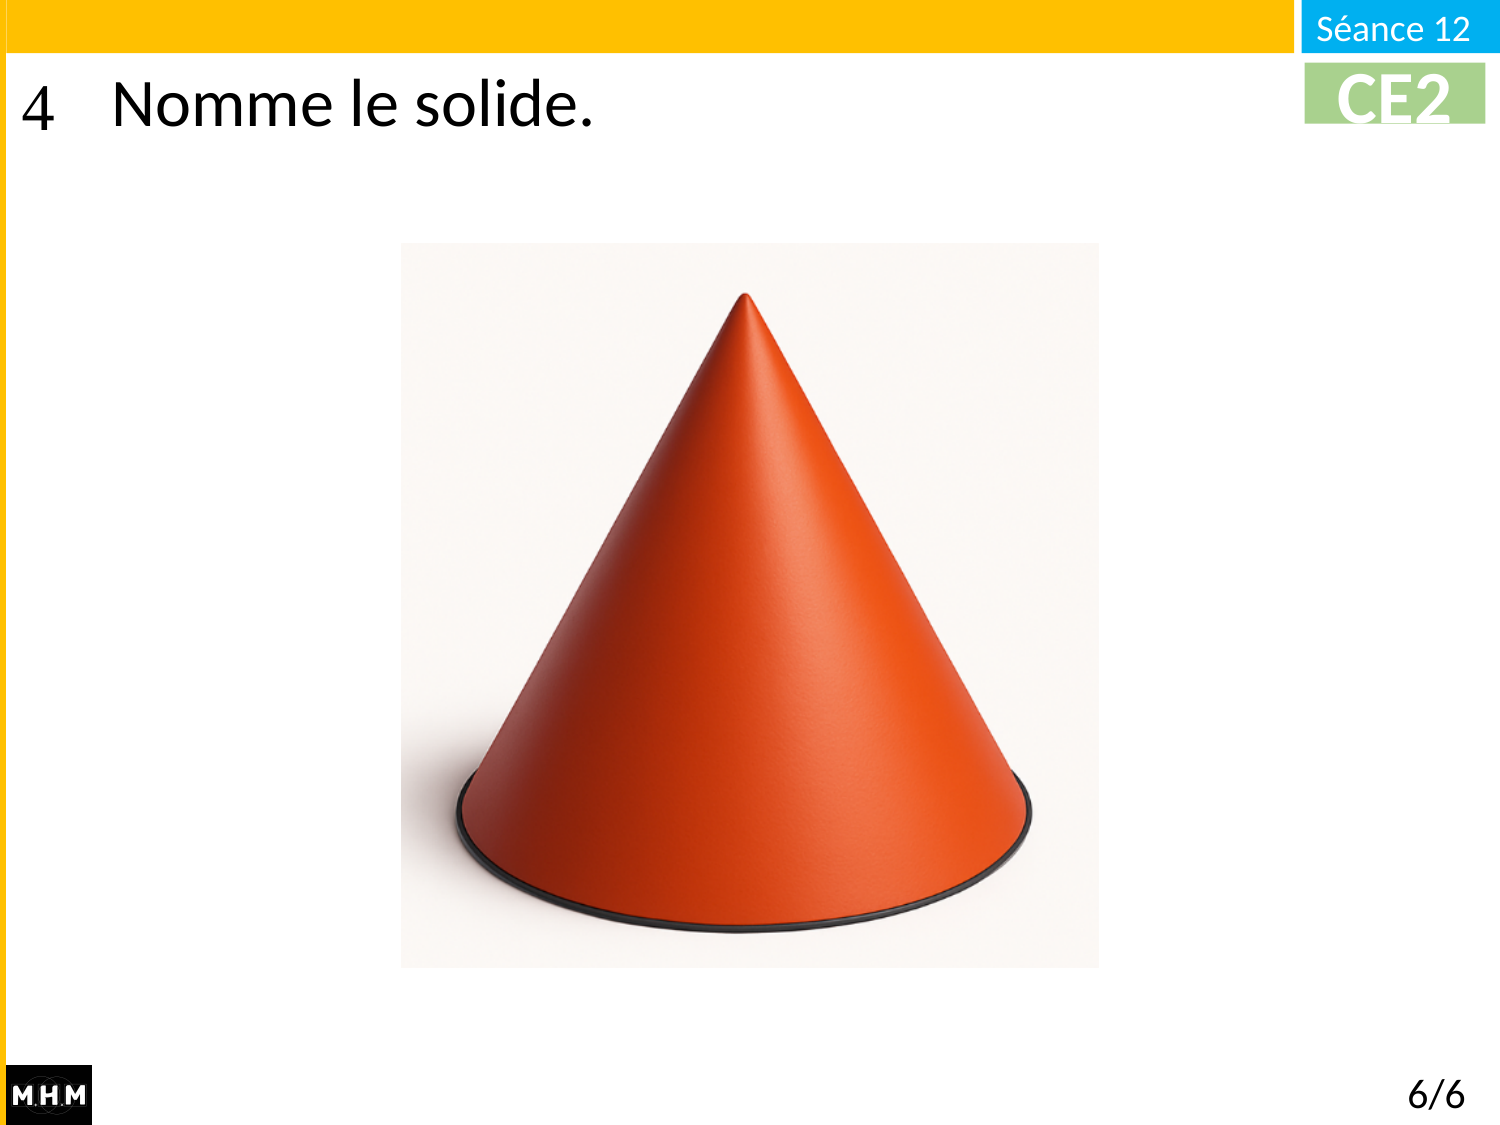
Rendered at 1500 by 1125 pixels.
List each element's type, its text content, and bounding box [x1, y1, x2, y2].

picture [401, 243, 1099, 968]
text_box CE2 [1303, 62, 1487, 125]
list 6/6 [1373, 1064, 1500, 1125]
title Nomme le solide. [96, 60, 1391, 150]
picture [6, 1065, 92, 1125]
